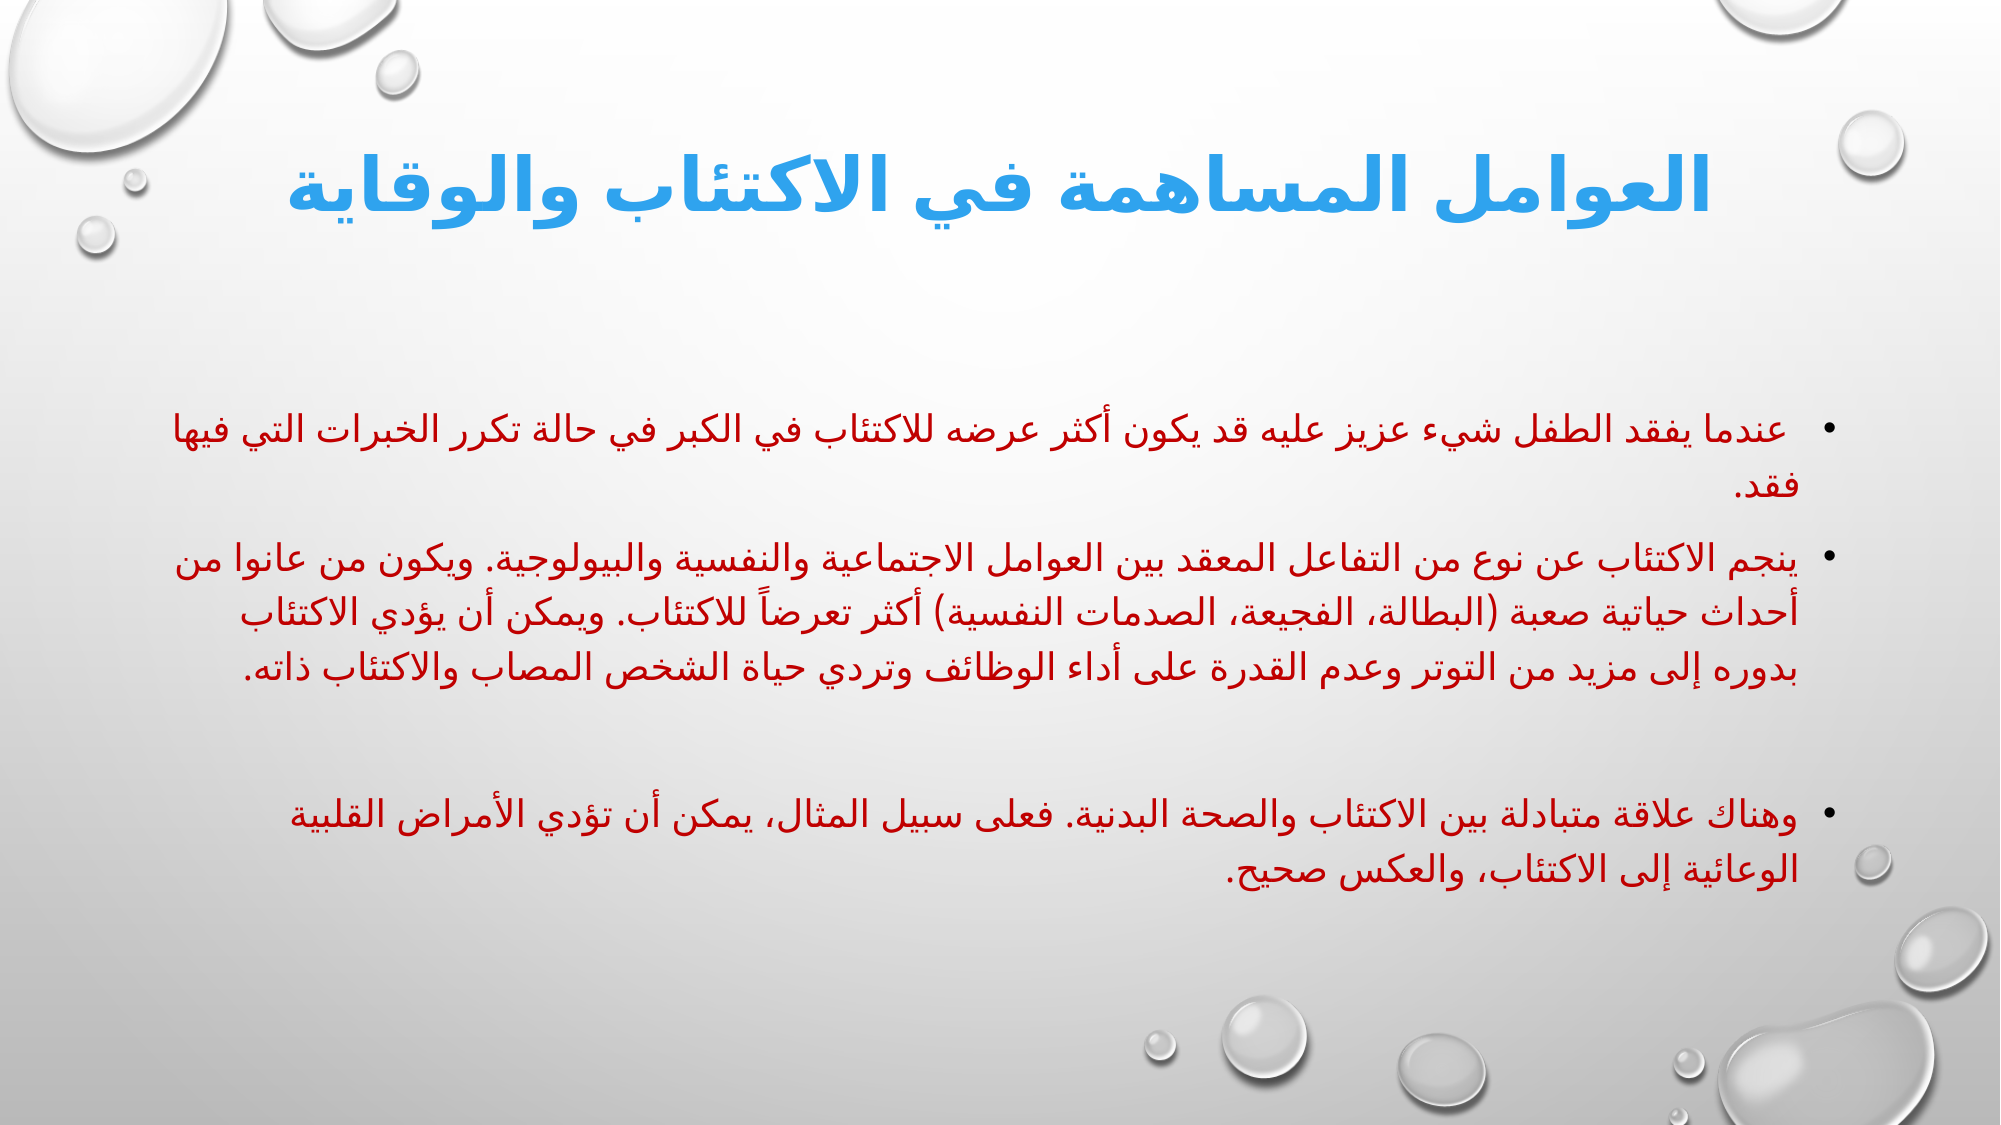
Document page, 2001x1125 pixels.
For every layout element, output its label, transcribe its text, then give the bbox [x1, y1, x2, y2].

list عندما يفقد الطفل شيء عزيز عليه قد يكون أكثر عرضه للاكتئاب في الكبر في حالة تكرر الخبرات التي فيها فقد. ينجم الاكتئاب عن نوع من التفاعل المعقد بين العوامل الاجتماعية والنفسية والبيولوجية. ويكون من عانوا من أحداث حياتية صعبة (البطالة، الفجيعة، الصدمات النفسية) أكثر تعرضاً للاكتئاب. ويمكن أن يؤدي الاكتئاب بدوره إلى مزيد من التوتر وعدم القدرة على أداء الوظائف وتردي حياة الشخص المصاب والاكتئاب ذاته. وهناك علاقة متبادلة بين الاكتئاب والصحة البدنية. فعلى سبيل المثال، يمكن أن تؤدي الأمراض القلبية الوعائية إلى الاكتئاب، والعكس صحيح. [149, 388, 1850, 950]
picture [0, 0, 2000, 1125]
title العوامل المساهمة في الاكتئاب والوقاية [149, 101, 1851, 364]
